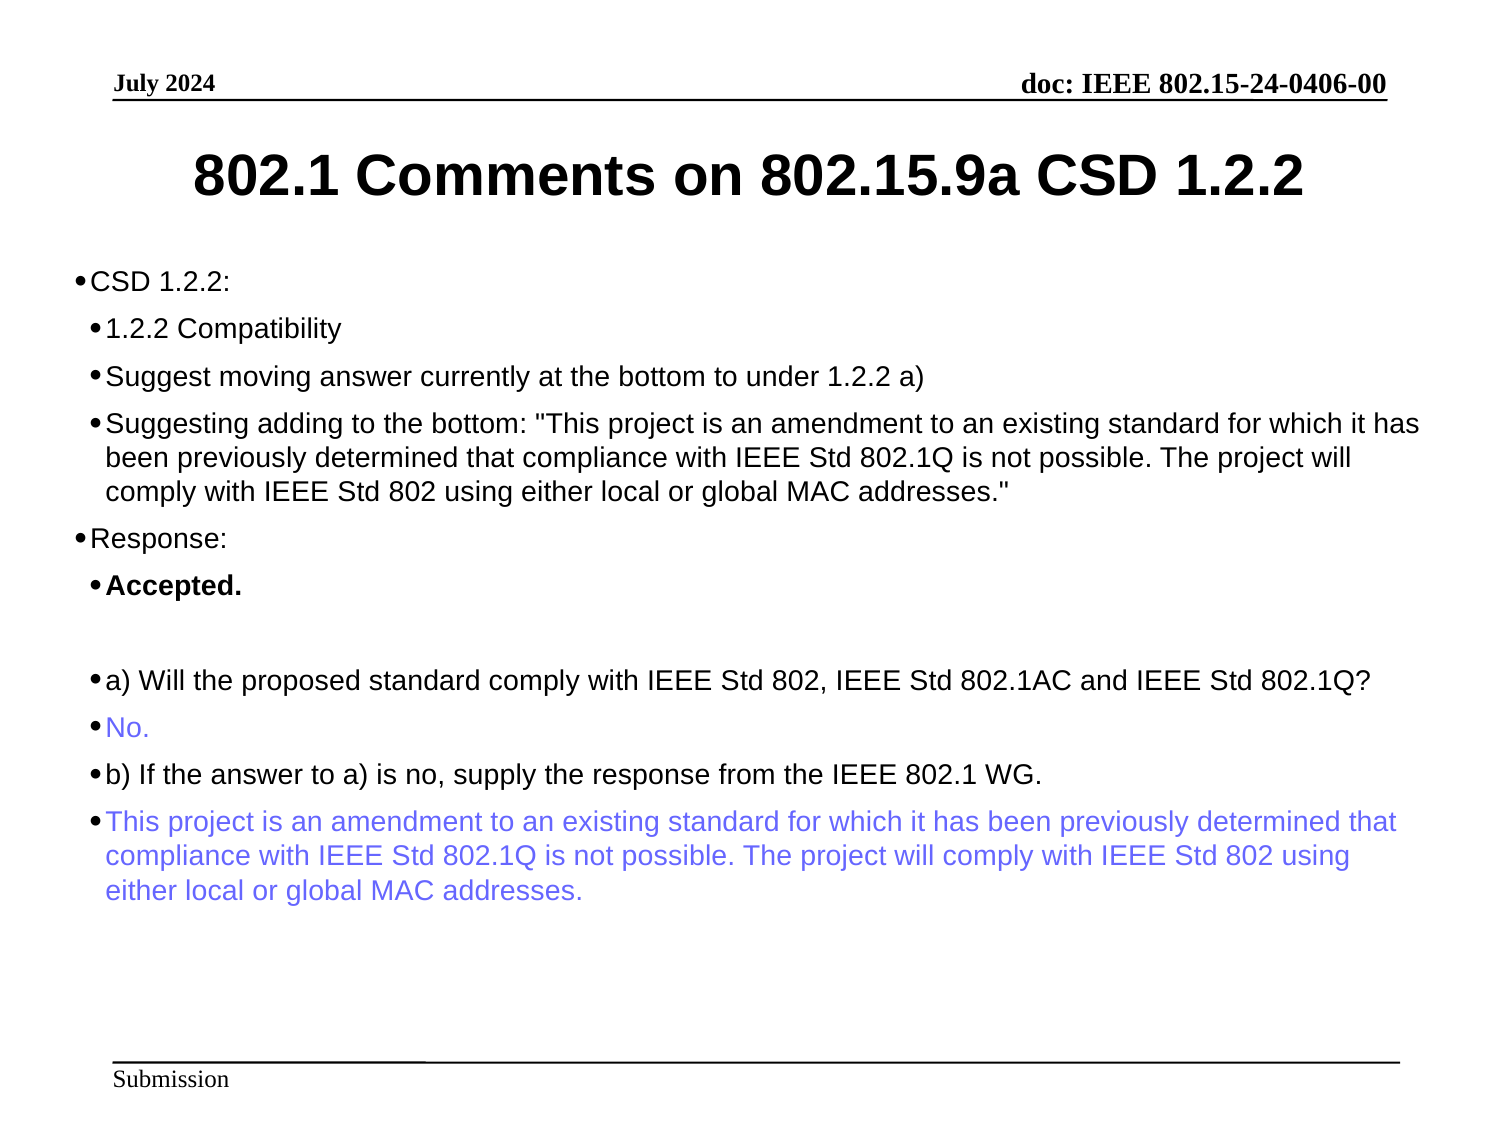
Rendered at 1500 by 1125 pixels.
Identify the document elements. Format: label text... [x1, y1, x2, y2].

text_box CSD 1.2.2: 1.2.2 Compatibility Suggest moving answer currently at the bottom to under 1.2.2 a) Suggesting adding to the bottom: "This project is an amendment to an existing standard for which it has been previously determined that compliance with IEEE Std 802.1Q is not possible. The project will comply with IEEE Std 802 using either local or global MAC addresses." Response: Accepted. a) Will the proposed standard comply with IEEE Std 802, IEEE Std 802.1AC and IEEE Std 802.1Q? No. b) If the answer to a) is no, supply the response from the IEEE 802.1 WG. This project is an amendment to an existing standard for which it has been previously determined that compliance with IEEE Std 802.1Q is not possible. The project will comply with IEEE Std 802 using either local or global MAC addresses. [74, 263, 1425, 916]
text_box 802.1 Comments on 802.15.9a CSD 1.2.2 [74, 112, 1425, 233]
